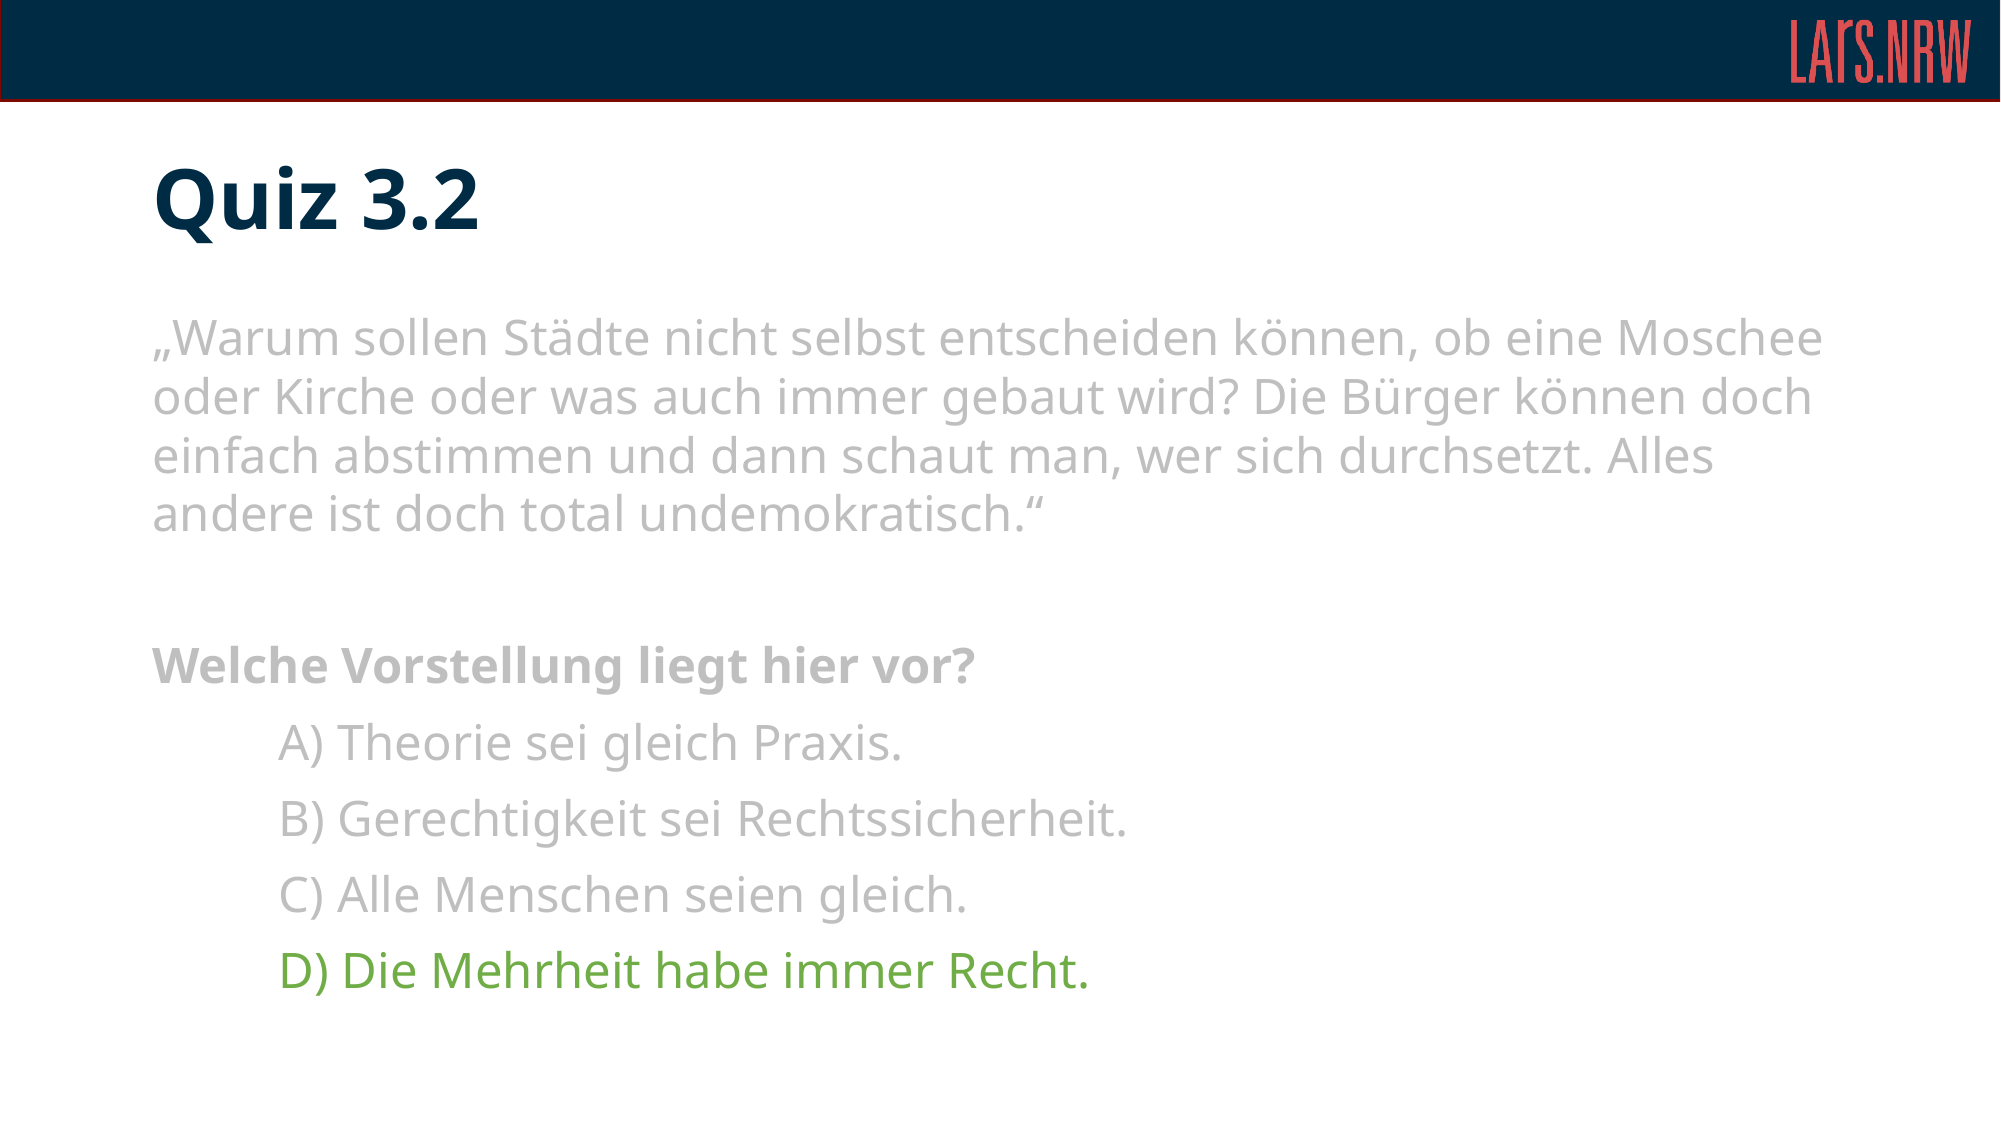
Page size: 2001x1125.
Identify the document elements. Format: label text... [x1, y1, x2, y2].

title Quiz 3.2 [137, 128, 1863, 278]
picture [1773, 6, 1977, 99]
list „Warum sollen Städte nicht selbst entscheiden können, ob eine Moschee oder Kirche oder was auch immer gebaut wird? Die Bürger können doch einfach abstimmen und dann schaut man, wer sich durchsetzt. Alles andere ist doch total undemokratisch.“ Welche Vorstellung liegt hier vor? A) Theorie sei gleich Praxis. B) Gerechtigkeit sei Rechtssicherheit. C) Alle Menschen seien gleich. D) Die Mehrheit habe immer Recht. [137, 299, 1863, 1014]
